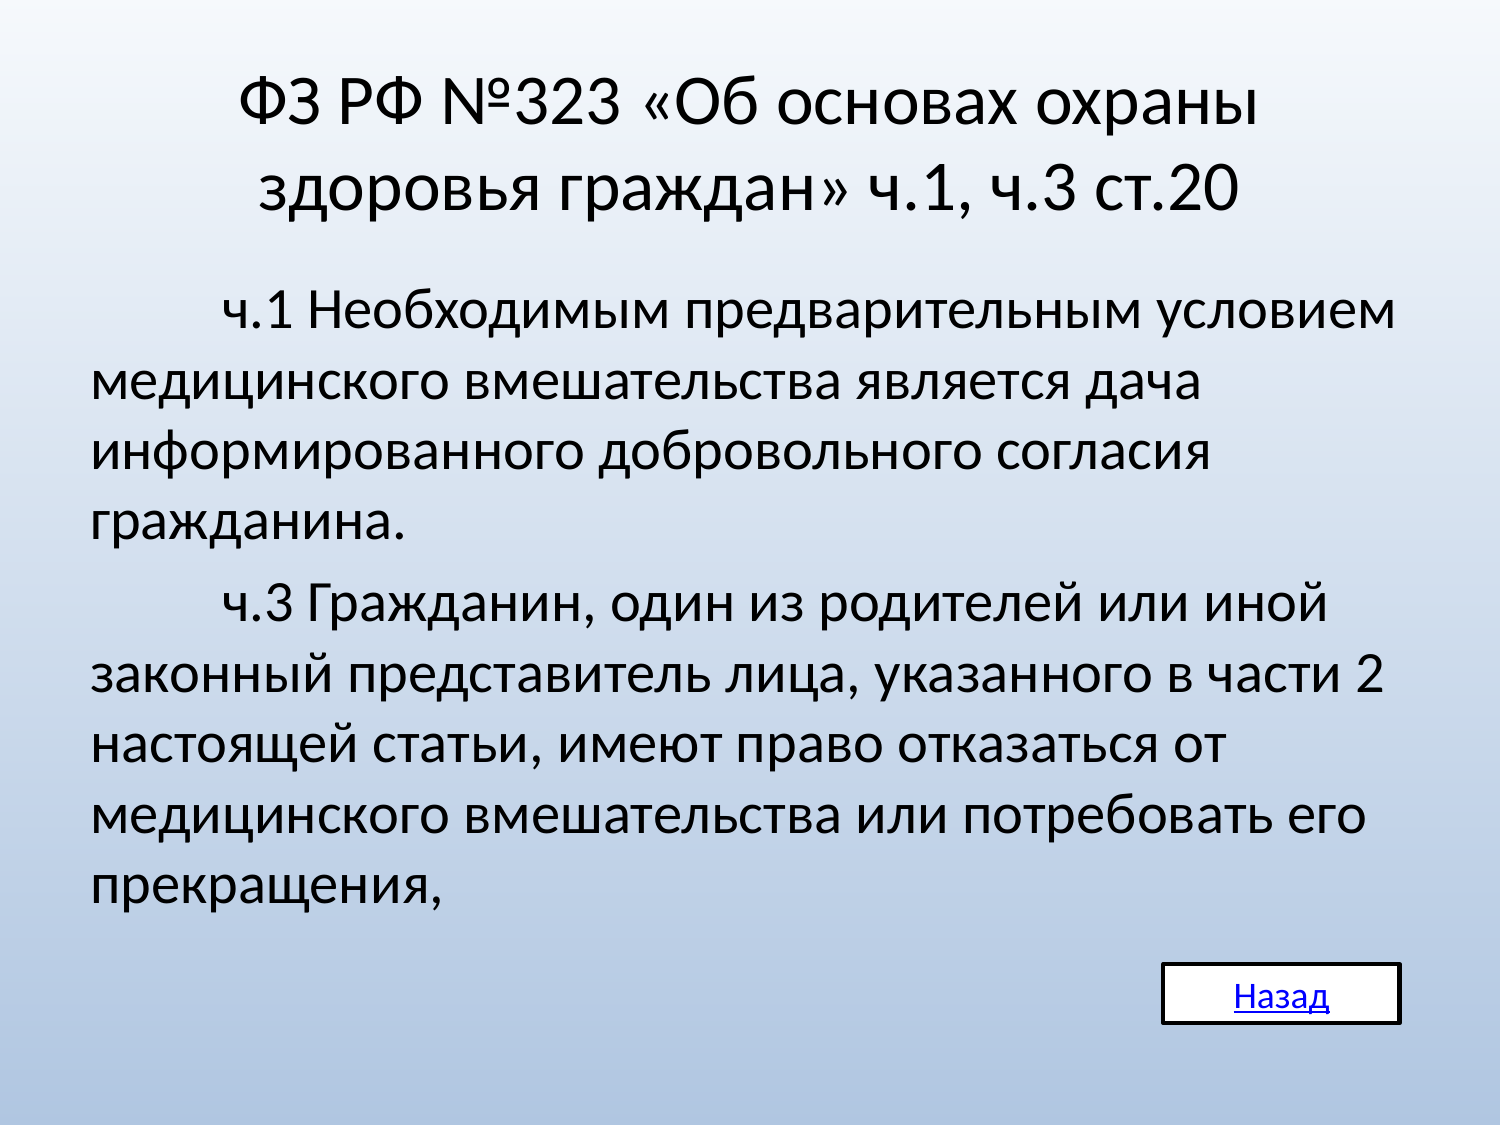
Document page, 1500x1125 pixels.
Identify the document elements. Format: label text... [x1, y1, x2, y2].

list ч.1 Необходимым предварительным условием медицинского вмешательства является дача информированного добровольного согласия гражданина. ч.3 Гражданин, один из родителей или иной законный представитель лица, указанного в части 2 настоящей статьи, имеют право отказаться от медицинского вмешательства или потребовать его прекращения, [75, 262, 1425, 1005]
text_box Назад [1161, 962, 1402, 1025]
title ФЗ РФ №323 «Об основах охраны здоровья граждан» ч.1, ч.3 ст.20 [75, 45, 1425, 233]
